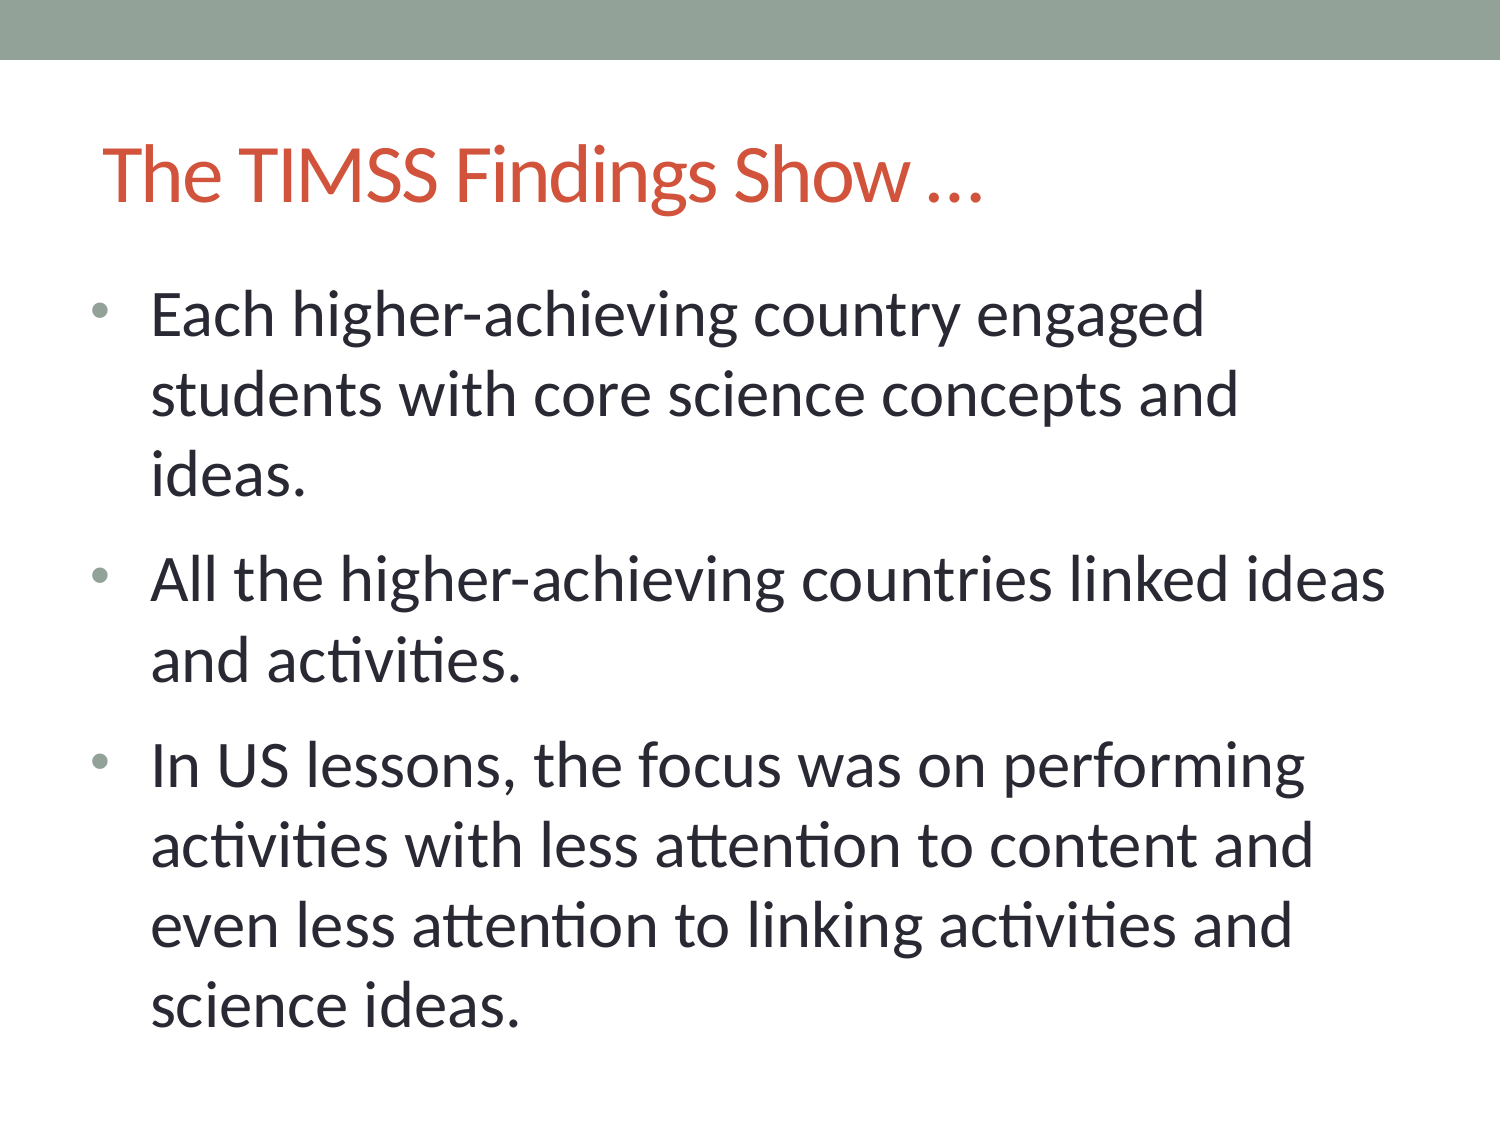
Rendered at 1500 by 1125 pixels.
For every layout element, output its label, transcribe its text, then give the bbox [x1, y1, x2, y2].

title The TIMSS Findings Show … [87, 87, 1425, 250]
list Each higher-achieving country engaged students with core science concepts and ideas. All the higher-achieving countries linked ideas and activities. In US lessons, the focus was on performing activities with less attention to content and even less attention to linking activities and science ideas. [75, 262, 1425, 1063]
